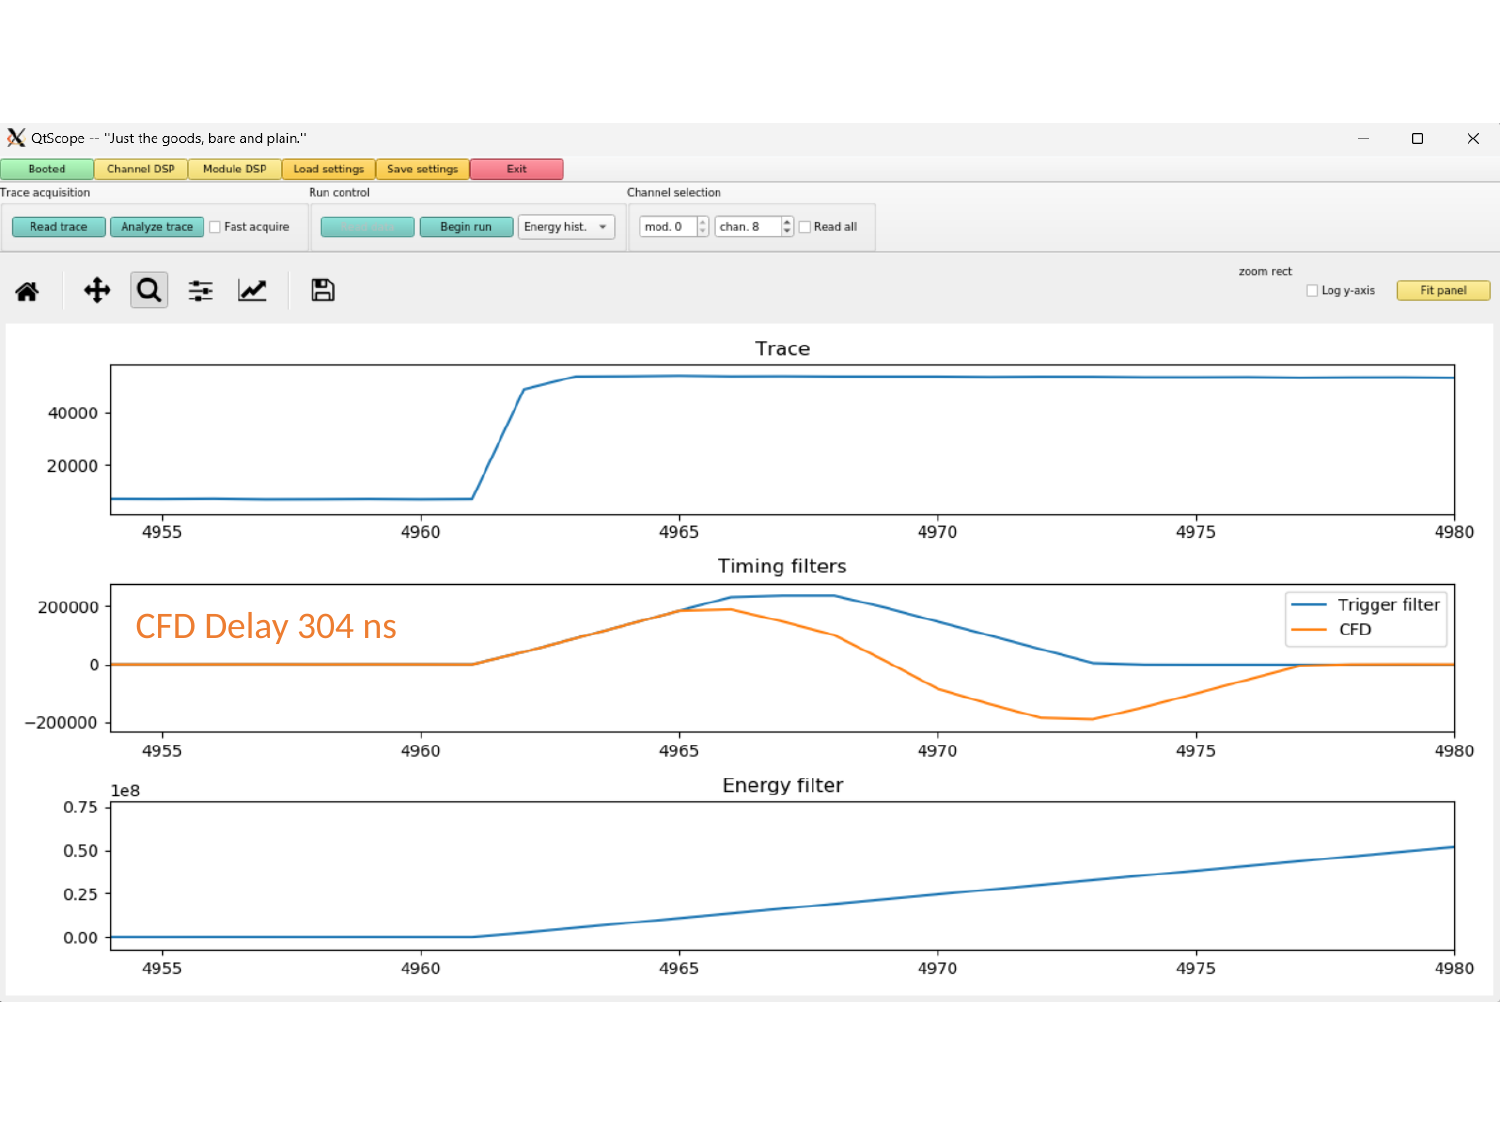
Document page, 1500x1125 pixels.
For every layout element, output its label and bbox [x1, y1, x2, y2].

picture [0, 123, 1500, 1002]
